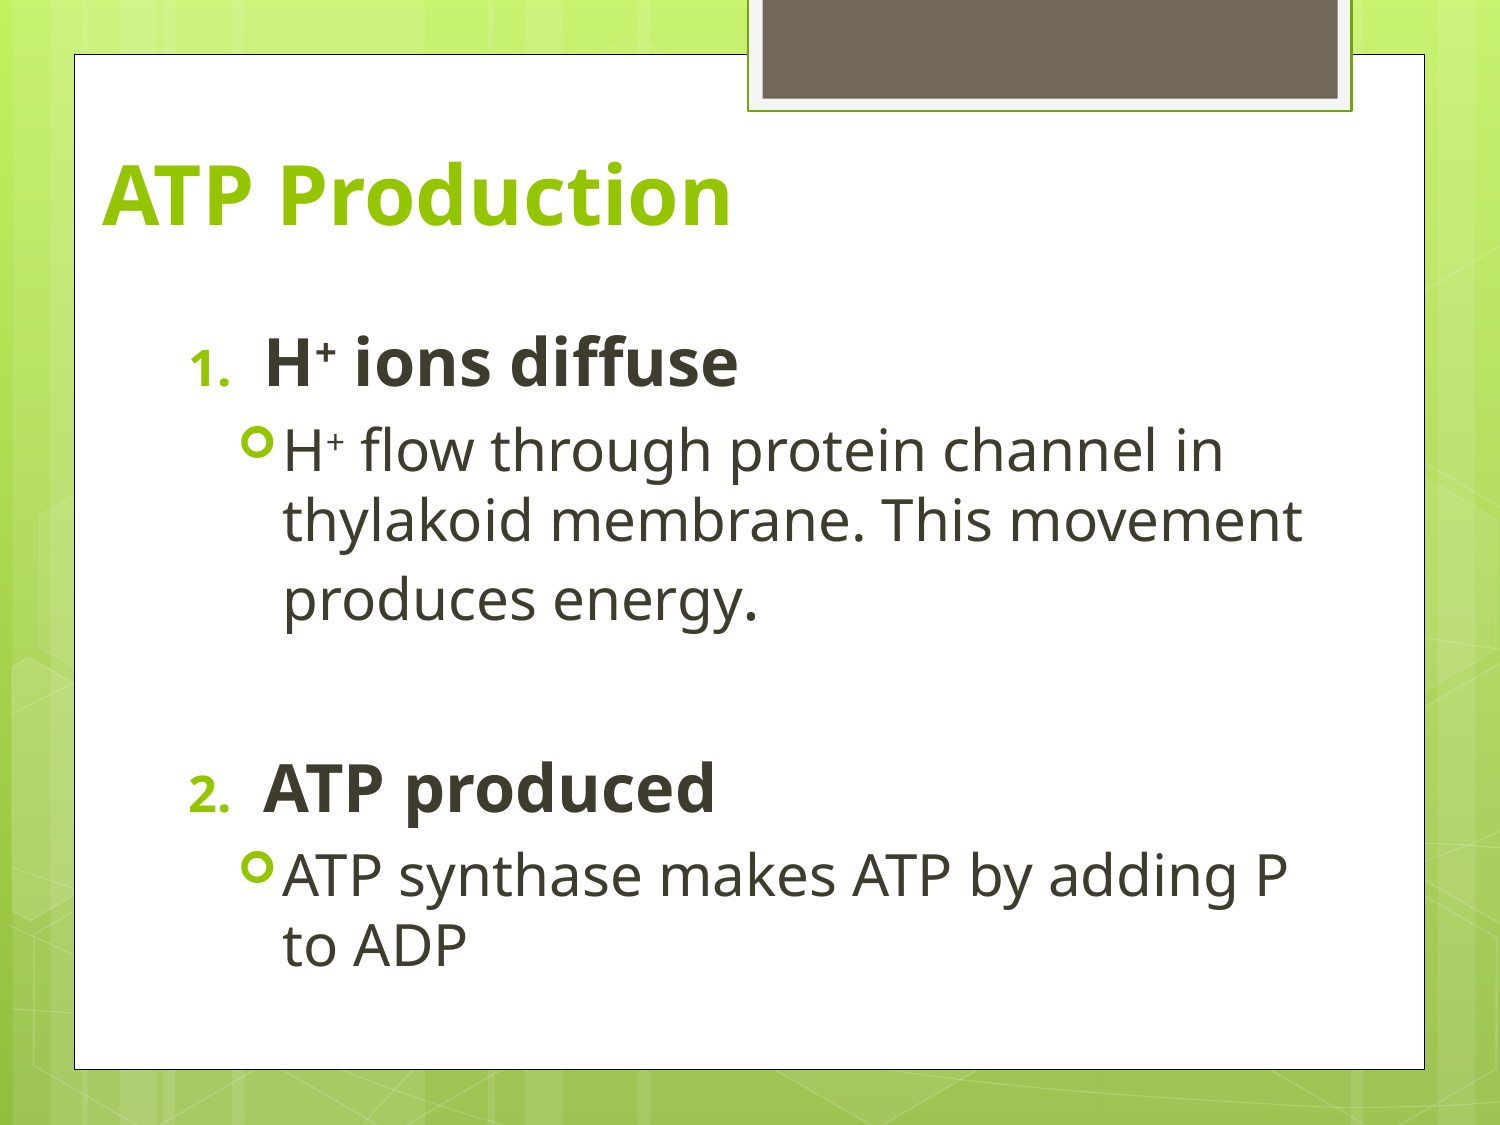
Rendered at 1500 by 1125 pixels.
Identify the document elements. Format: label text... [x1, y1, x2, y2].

list H+ ions diffuse H+ flow through protein channel in thylakoid membrane. This movement produces energy. ATP produced ATP synthase makes ATP by adding P to ADP [162, 312, 1354, 895]
title ATP Production [87, 62, 1240, 250]
